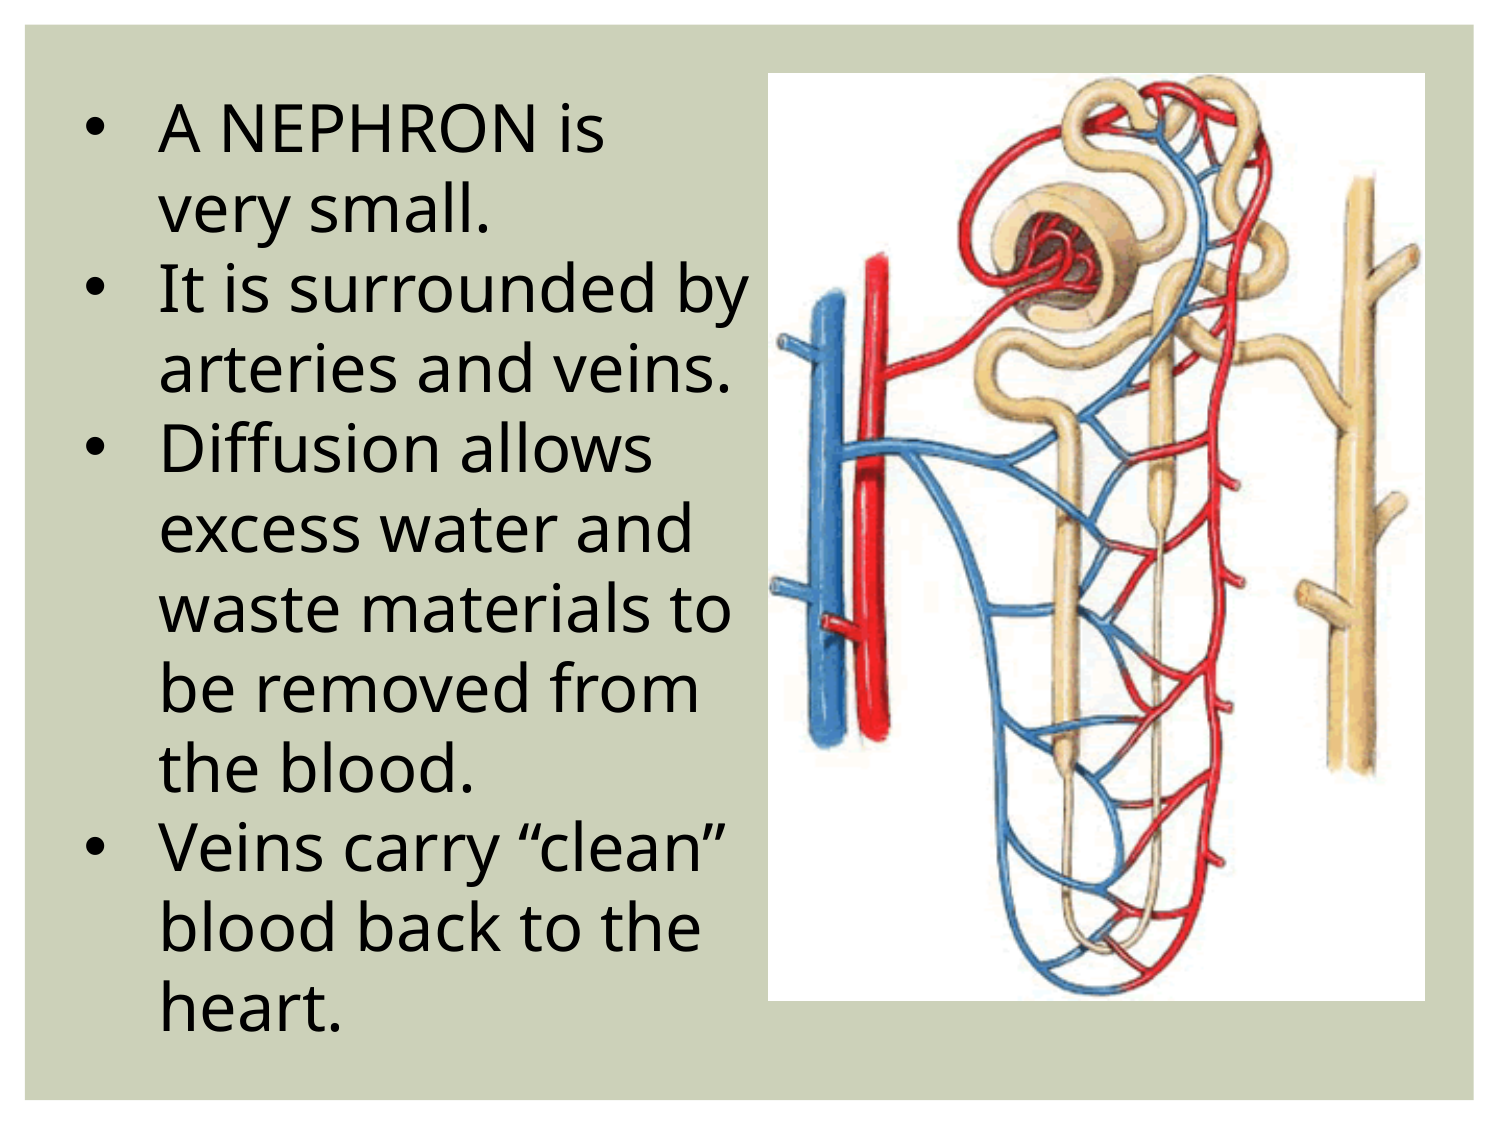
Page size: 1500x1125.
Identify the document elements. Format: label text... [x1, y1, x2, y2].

text_box A NEPHRON is very small. It is surrounded by arteries and veins. Diffusion allows excess water and waste materials to be removed from the blood. Veins carry “clean” blood back to the heart. [68, 78, 769, 1053]
picture [767, 73, 1425, 1002]
